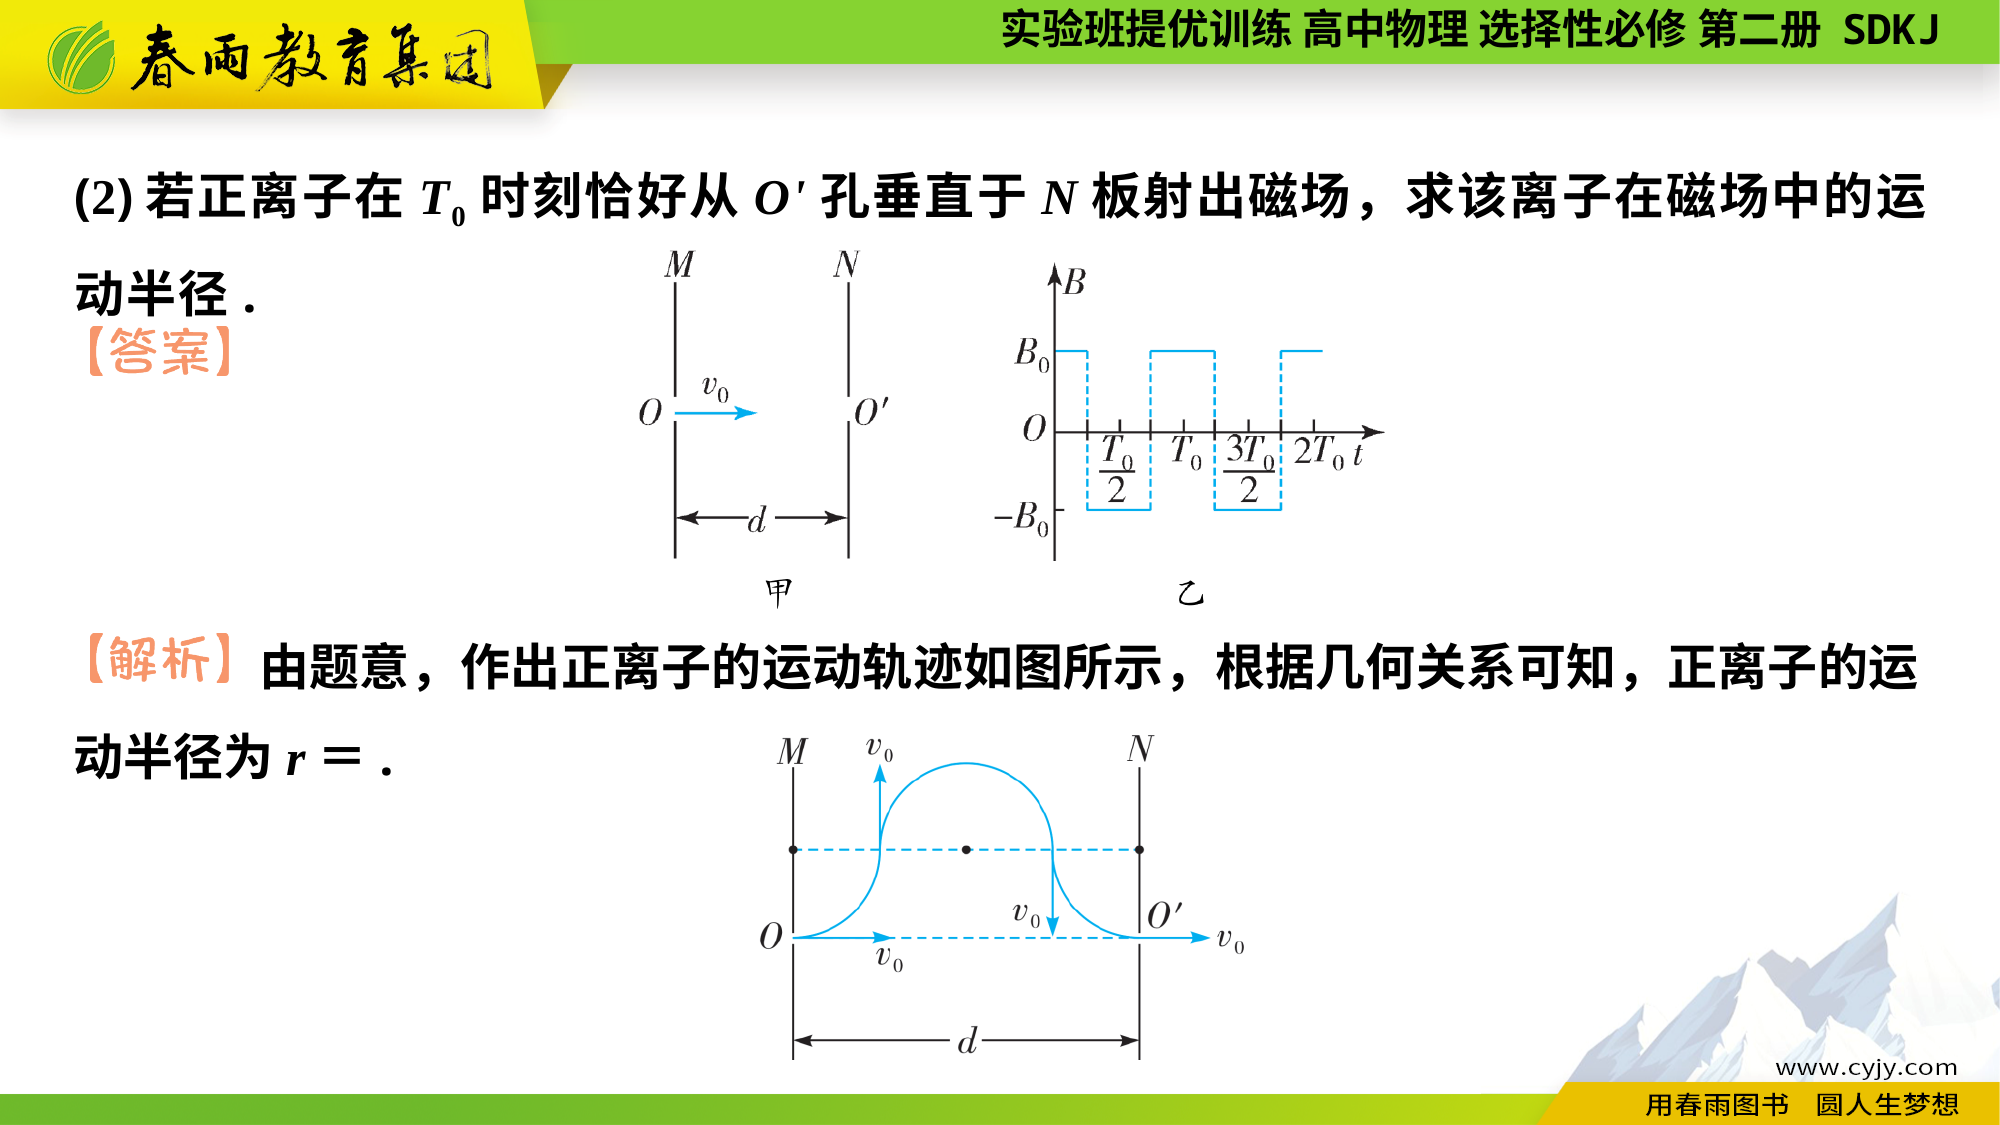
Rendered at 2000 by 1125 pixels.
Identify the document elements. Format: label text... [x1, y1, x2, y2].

picture [0, 0, 2000, 1125]
list (2)若正离子在T0时刻恰好从O'孔垂直于N板射出磁场，求该离子在磁场中的运动半径. [59, 122, 1944, 308]
